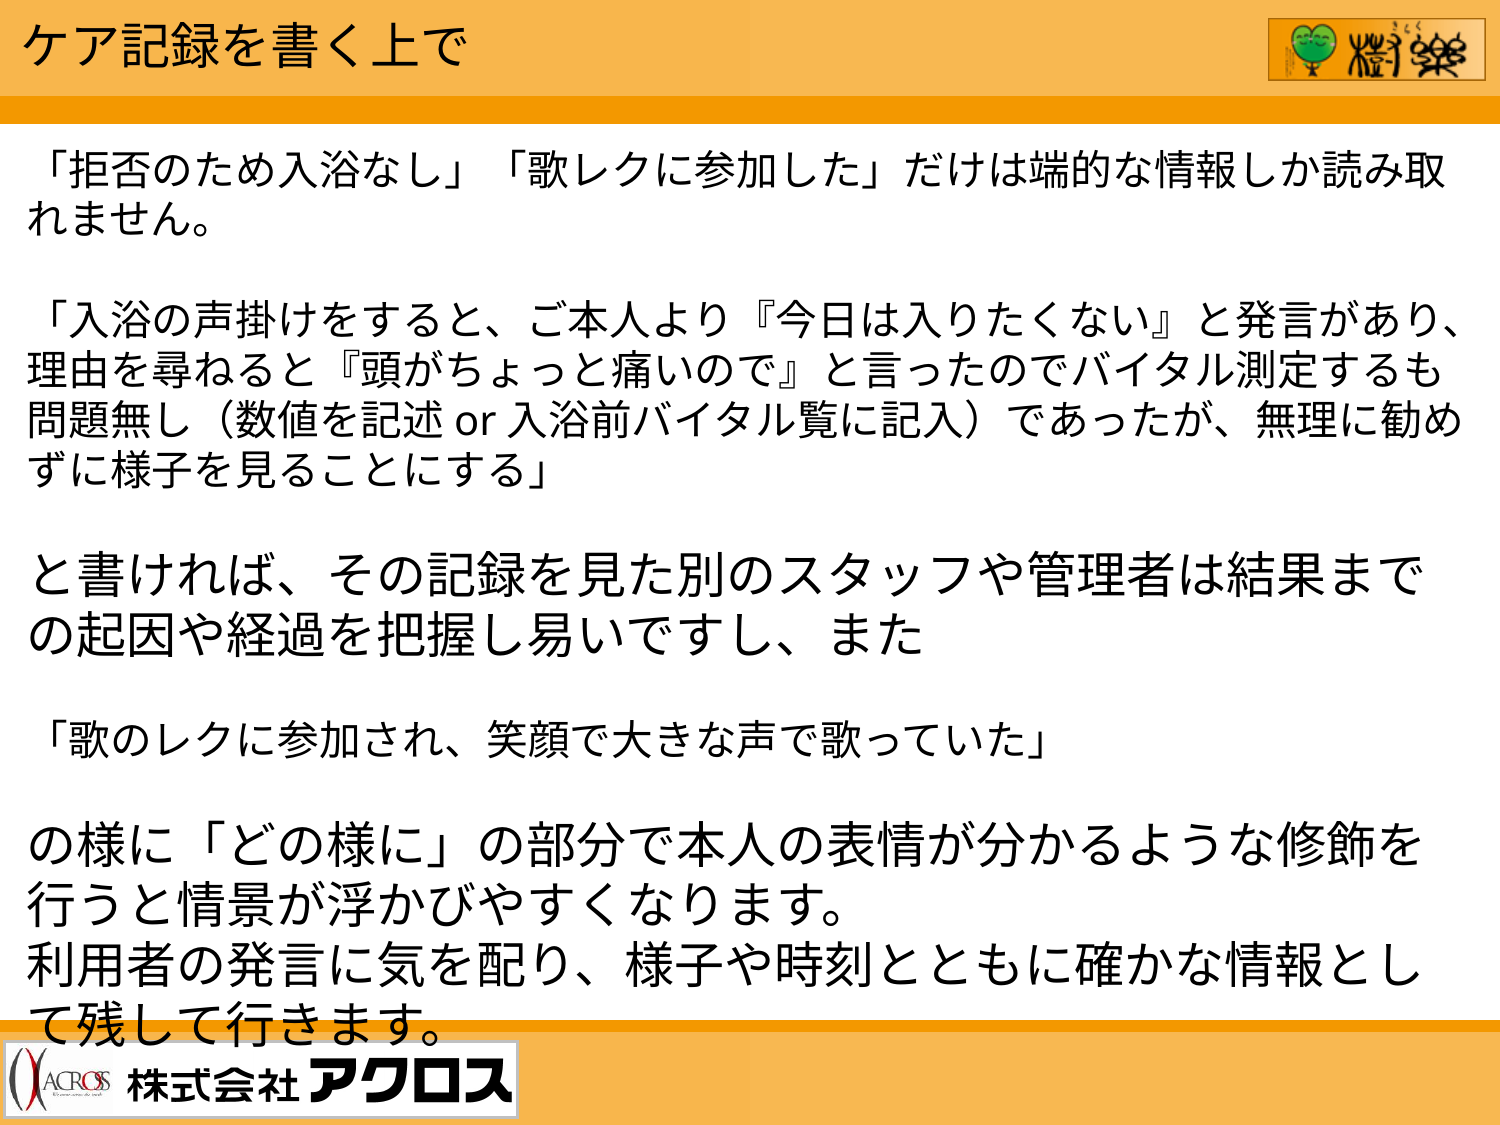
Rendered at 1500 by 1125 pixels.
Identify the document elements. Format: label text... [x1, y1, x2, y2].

picture [6, 1043, 113, 1114]
picture [0, 1020, 1500, 1125]
text_box 「拒否のため入浴なし」「歌レクに参加した」だけは端的な情報しか読み取れません。 「入浴の声掛けをすると、ご本人より『今日は入りたくない』と発言があり、理由を尋ねると『頭がちょっと痛いので』と言ったのでバイタル測定するも問題無し（数値を記述or入浴前バイタル覧に記入）であったが、無理に勧めずに様子を見ることにする」 と書ければ、その記録を見た別のスタッフや管理者は結果までの起因や経過を把握し易いですし、また 「歌のレクに参加され、笑顔で大きな声で歌っていた」 の様に「どの様に」の部分で本人の表情が分かるような修飾を行うと情景が浮かびやすくなります。 利用者の発言に気を配り、様子や時刻とともに確かな情報として残して行きます。 [11, 136, 1483, 1061]
picture [122, 1061, 516, 1107]
text_box ケア記録を書く上で [5, 7, 981, 82]
picture [0, 0, 1500, 124]
